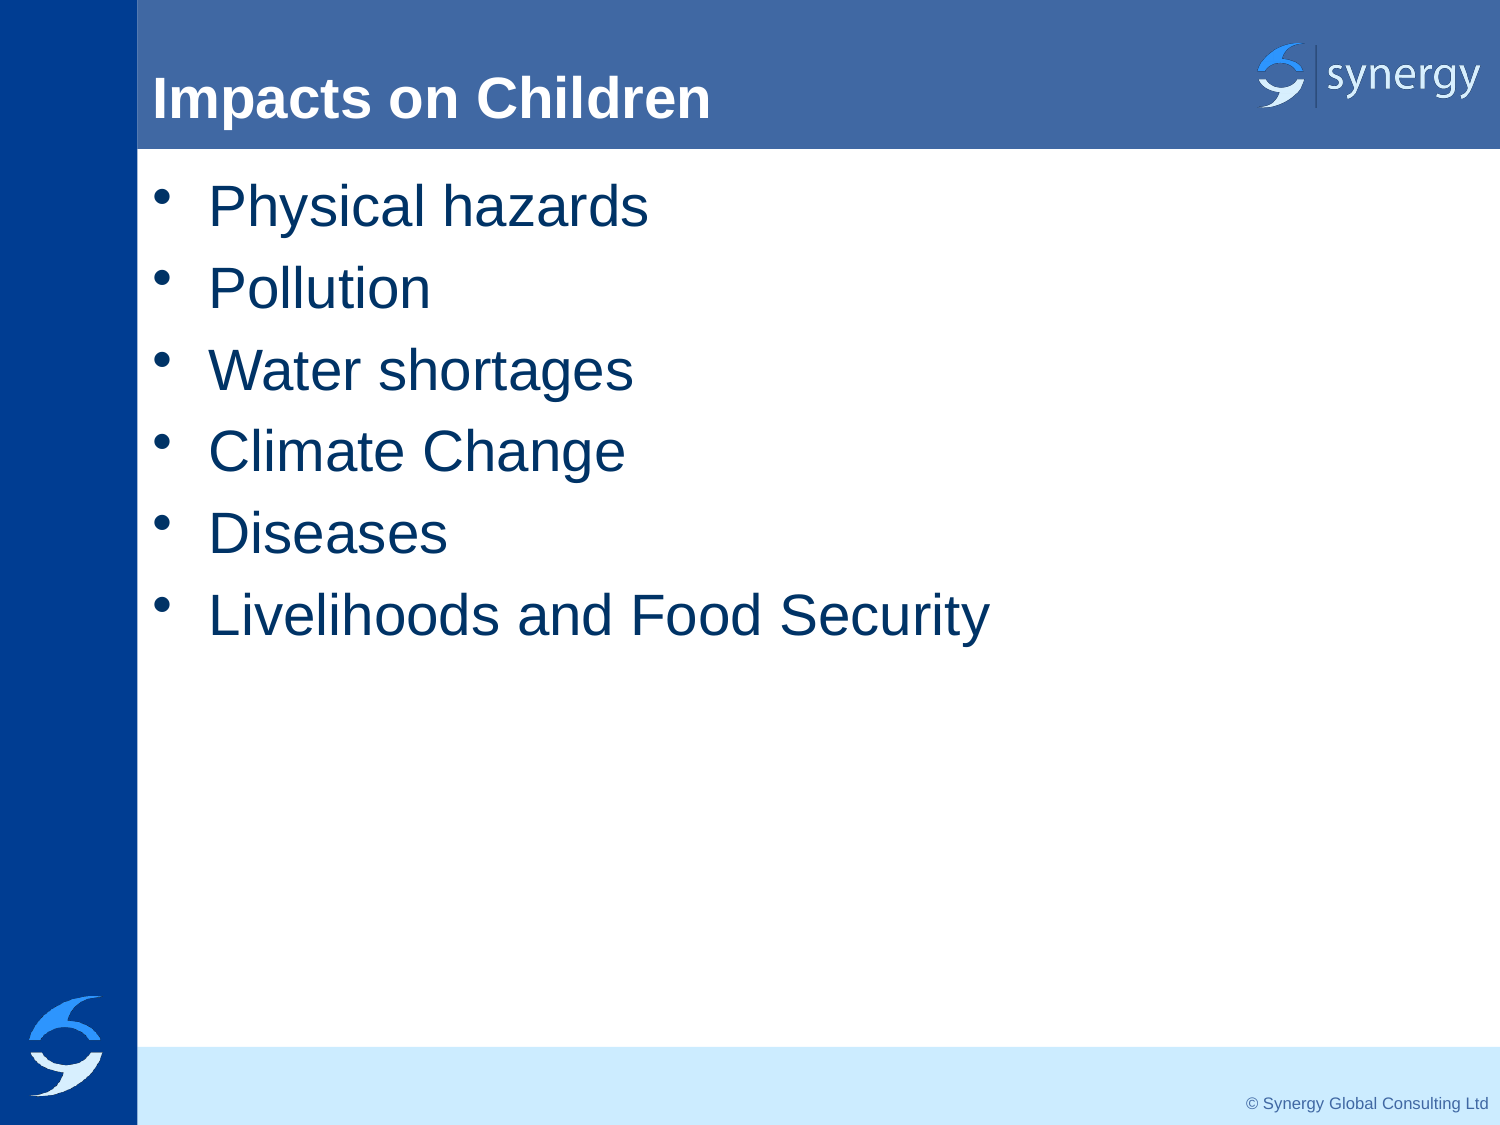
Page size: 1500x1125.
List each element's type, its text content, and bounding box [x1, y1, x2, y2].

list Physical hazards Pollution Water shortages Climate Change Diseases Livelihoods and Food Security [137, 160, 1500, 1047]
title Impacts on Children [137, 0, 1500, 138]
picture [11, 976, 118, 1125]
